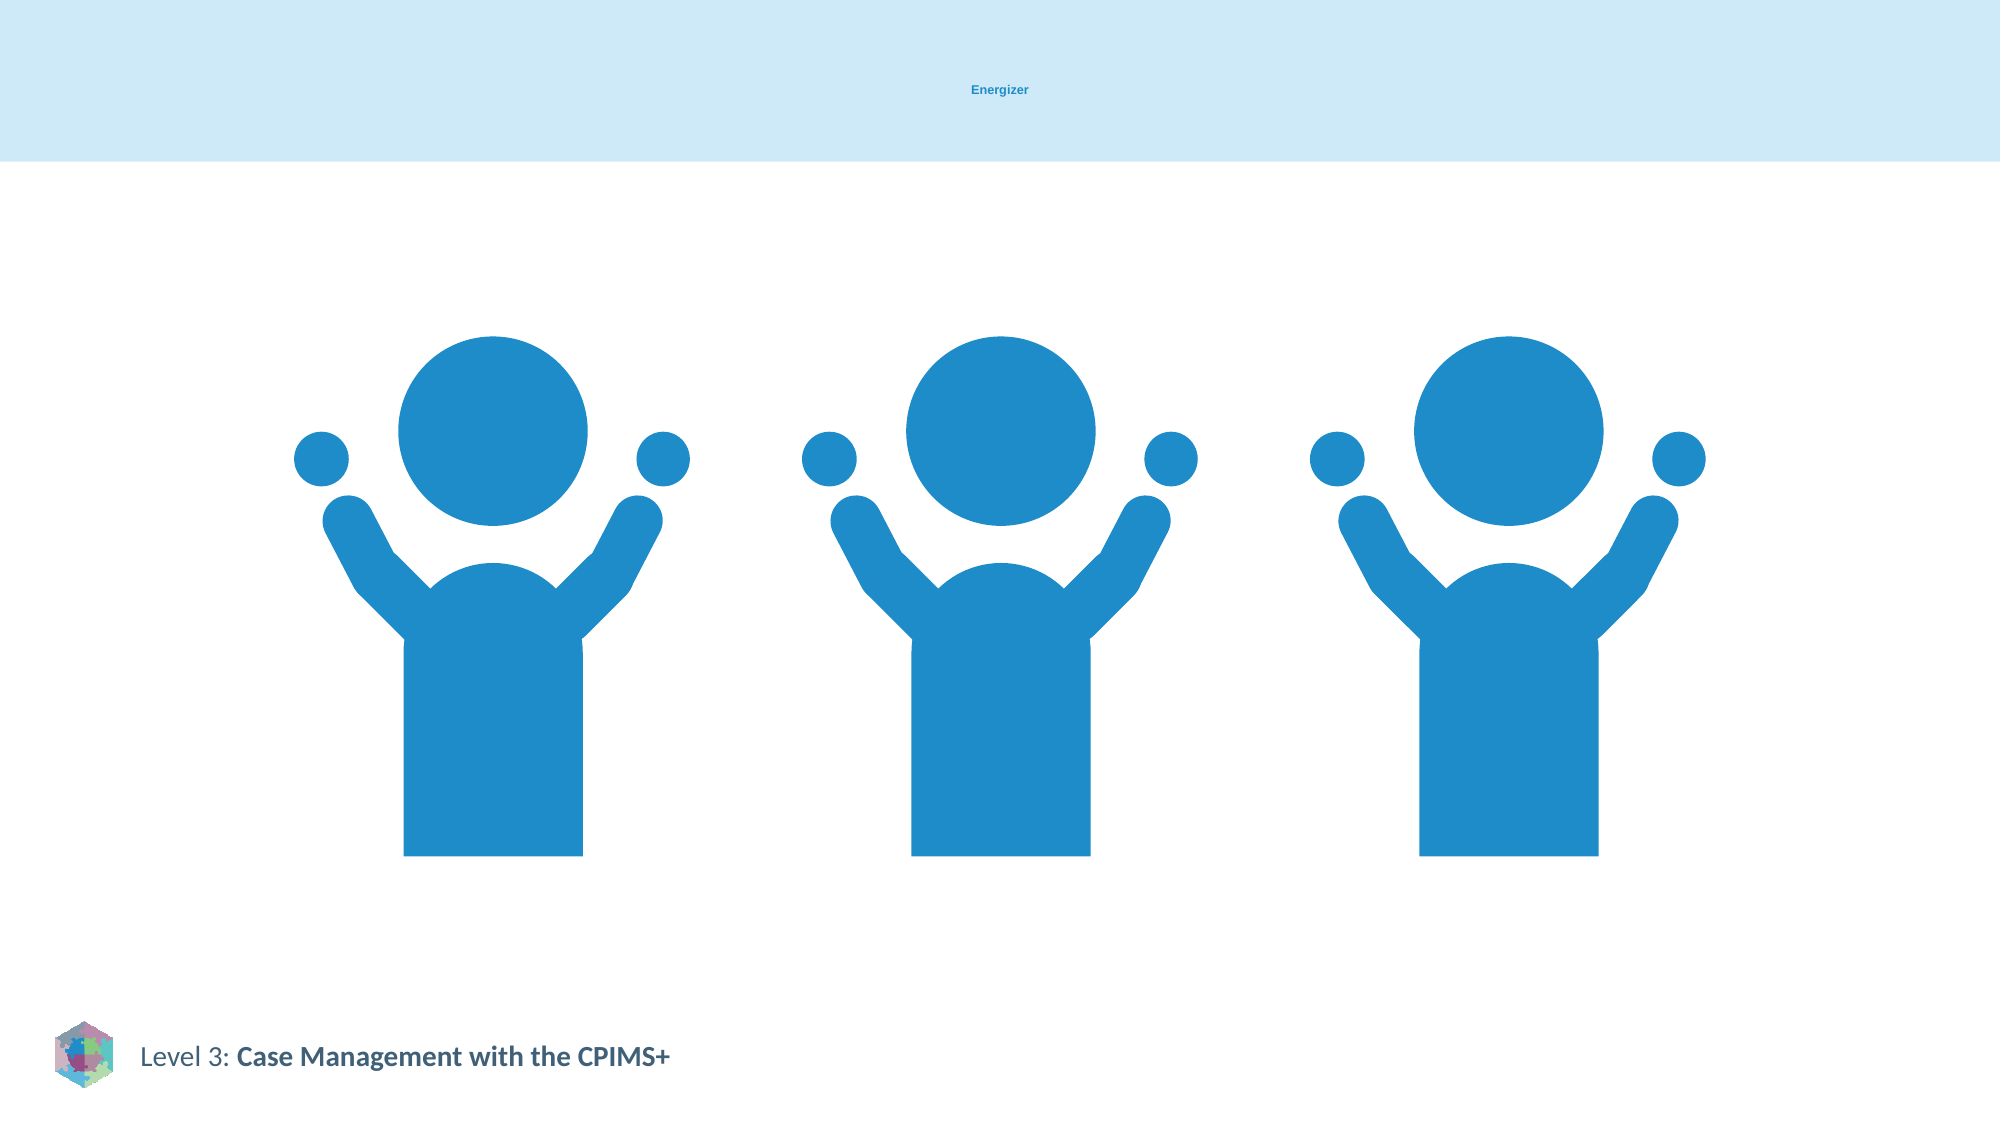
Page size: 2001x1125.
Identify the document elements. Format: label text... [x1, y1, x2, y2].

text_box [1309, 336, 1706, 857]
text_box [802, 336, 1198, 857]
picture [55, 1021, 113, 1088]
title Energizer [137, 19, 1863, 163]
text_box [294, 336, 690, 857]
